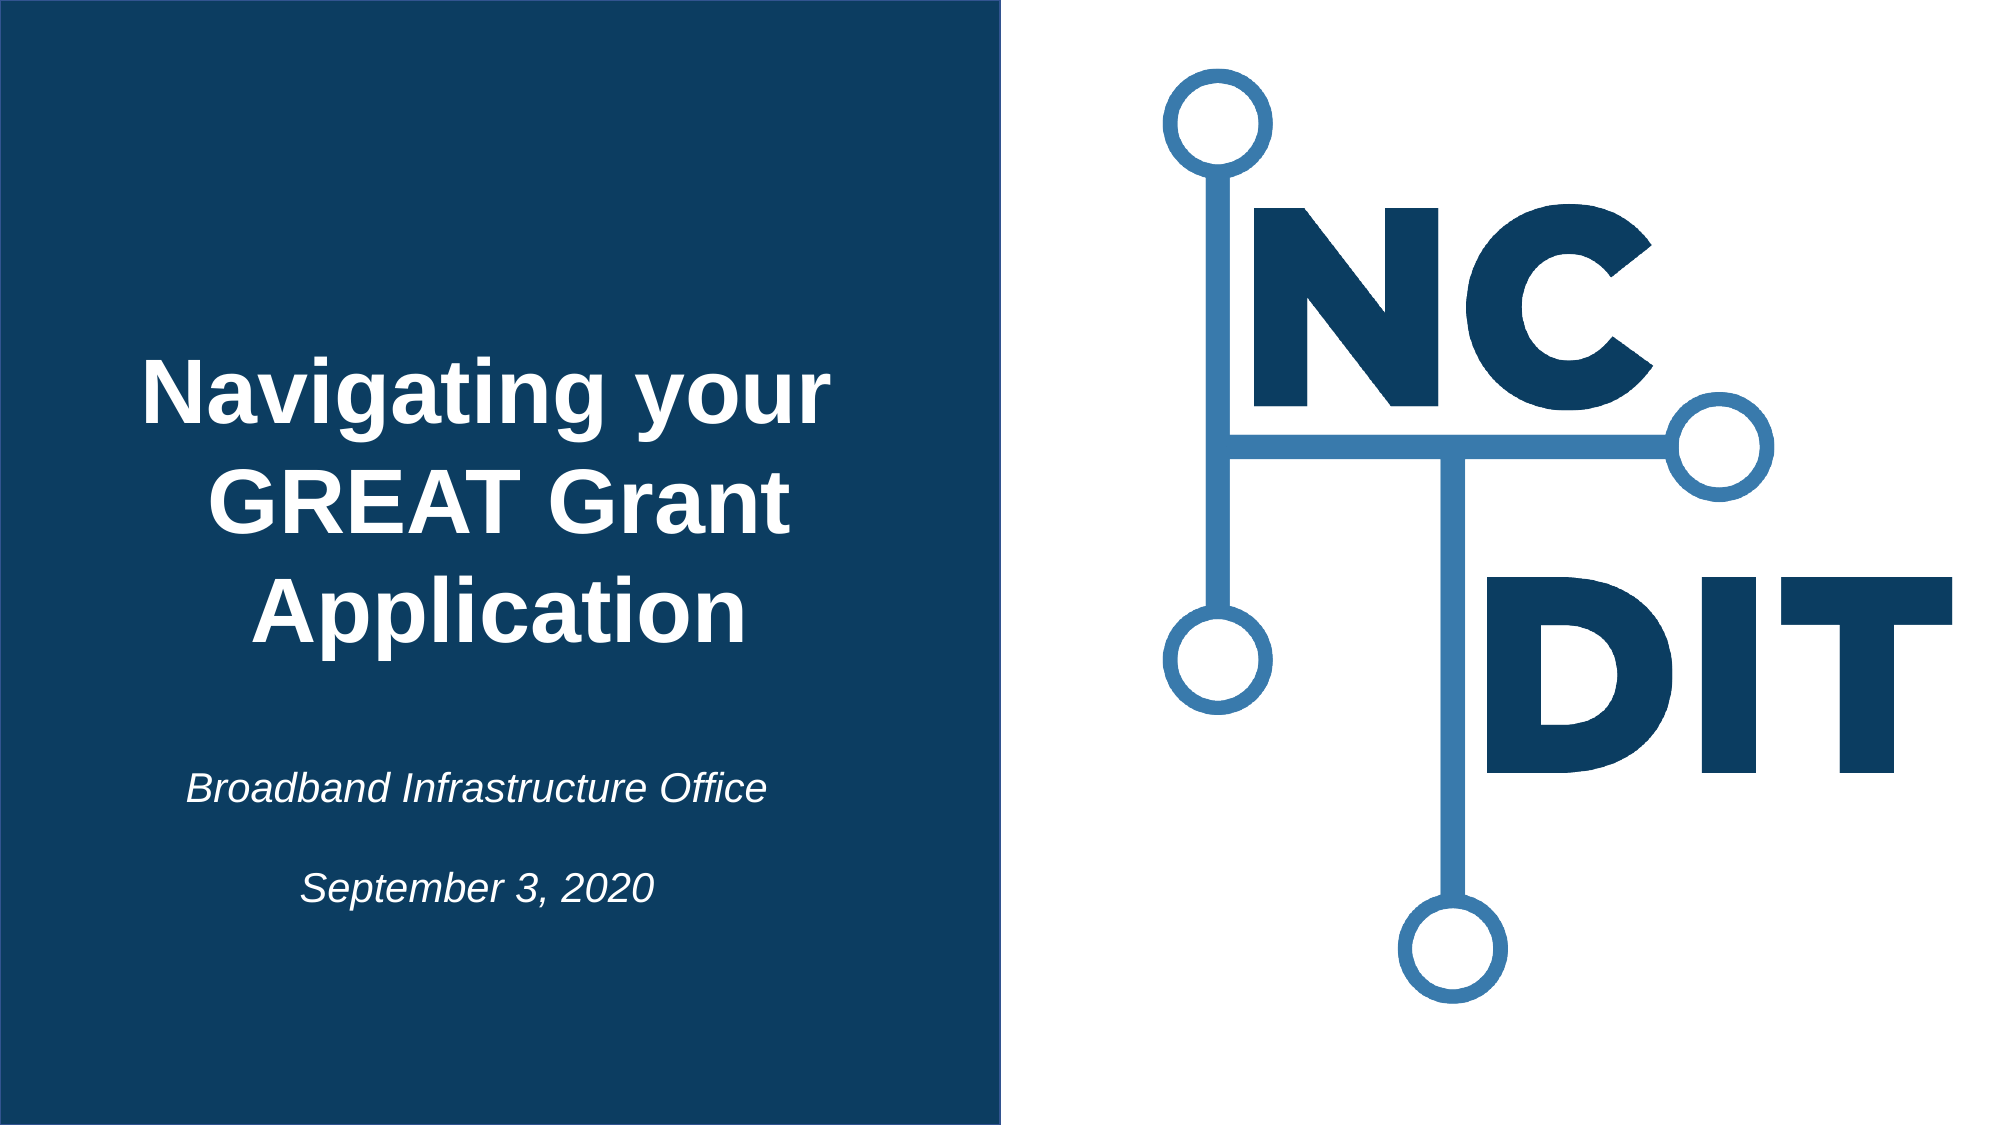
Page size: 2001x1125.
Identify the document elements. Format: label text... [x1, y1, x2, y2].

text_box Broadband Infrastructure Office September 3, 2020 [0, 753, 978, 919]
text_box Navigating your GREAT Grant Application [0, 324, 1000, 669]
picture [1057, 64, 2000, 1008]
